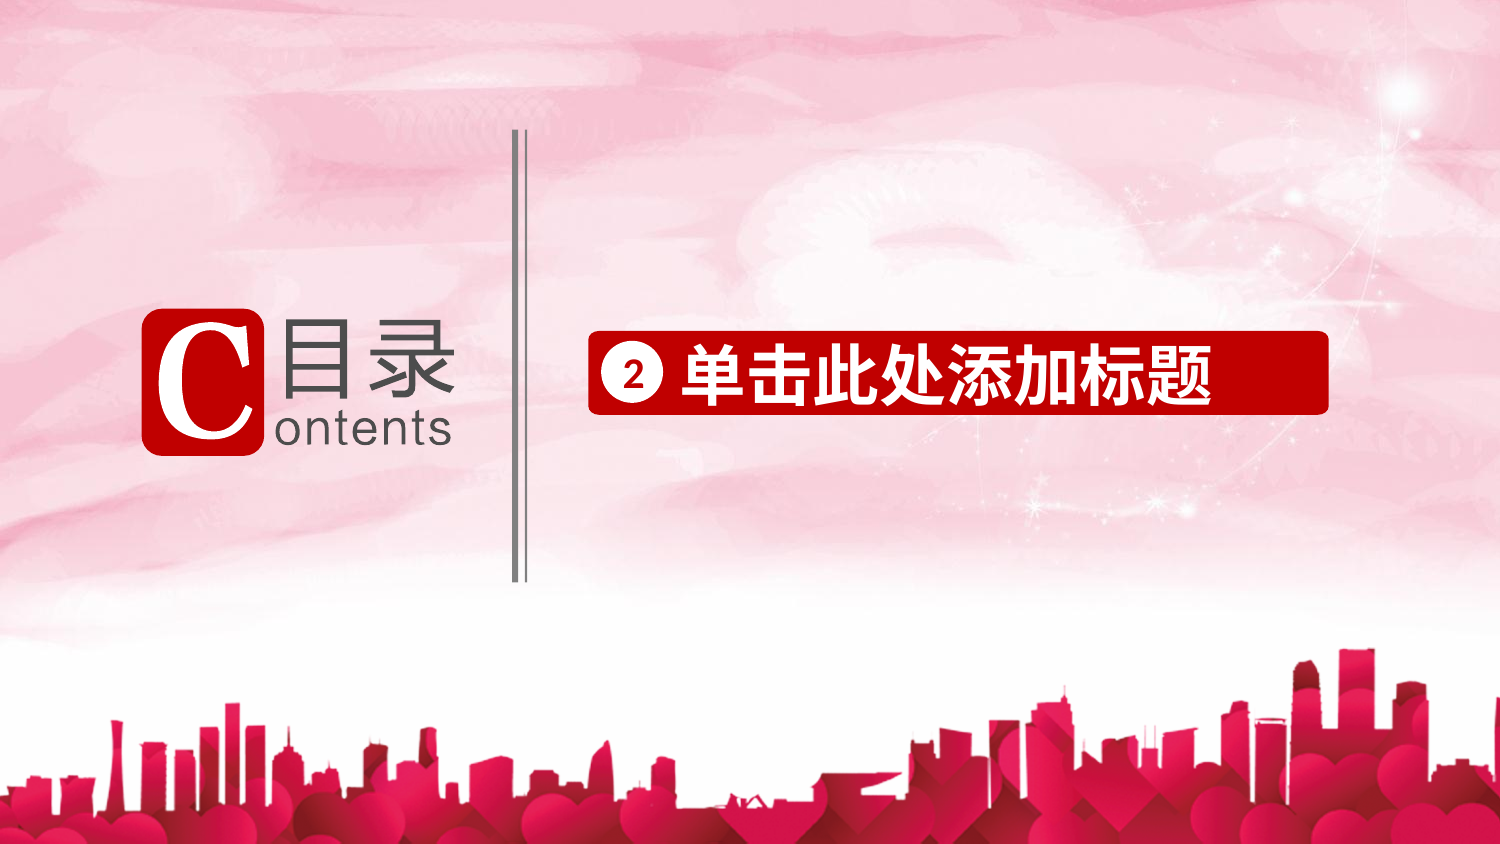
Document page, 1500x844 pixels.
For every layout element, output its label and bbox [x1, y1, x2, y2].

picture [0, 0, 1500, 844]
text_box [601, 337, 664, 406]
